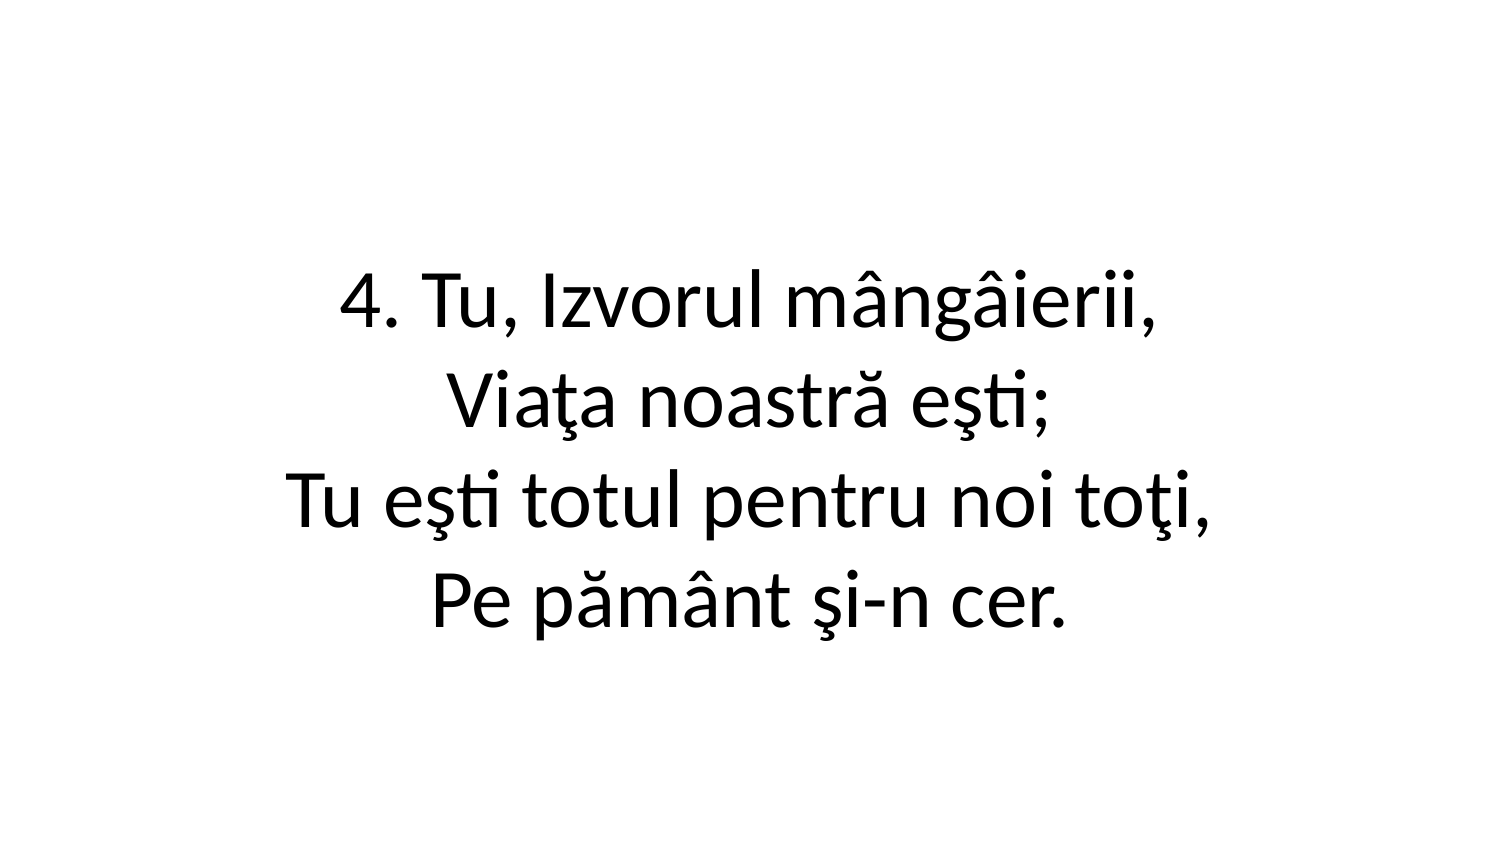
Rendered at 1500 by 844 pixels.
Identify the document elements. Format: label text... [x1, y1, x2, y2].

text_box 4. Tu, Izvorul mângâierii, Viaţa noastră eşti; Tu eşti totul pentru noi toţi, Pe pământ şi-n cer. [270, 192, 1230, 652]
